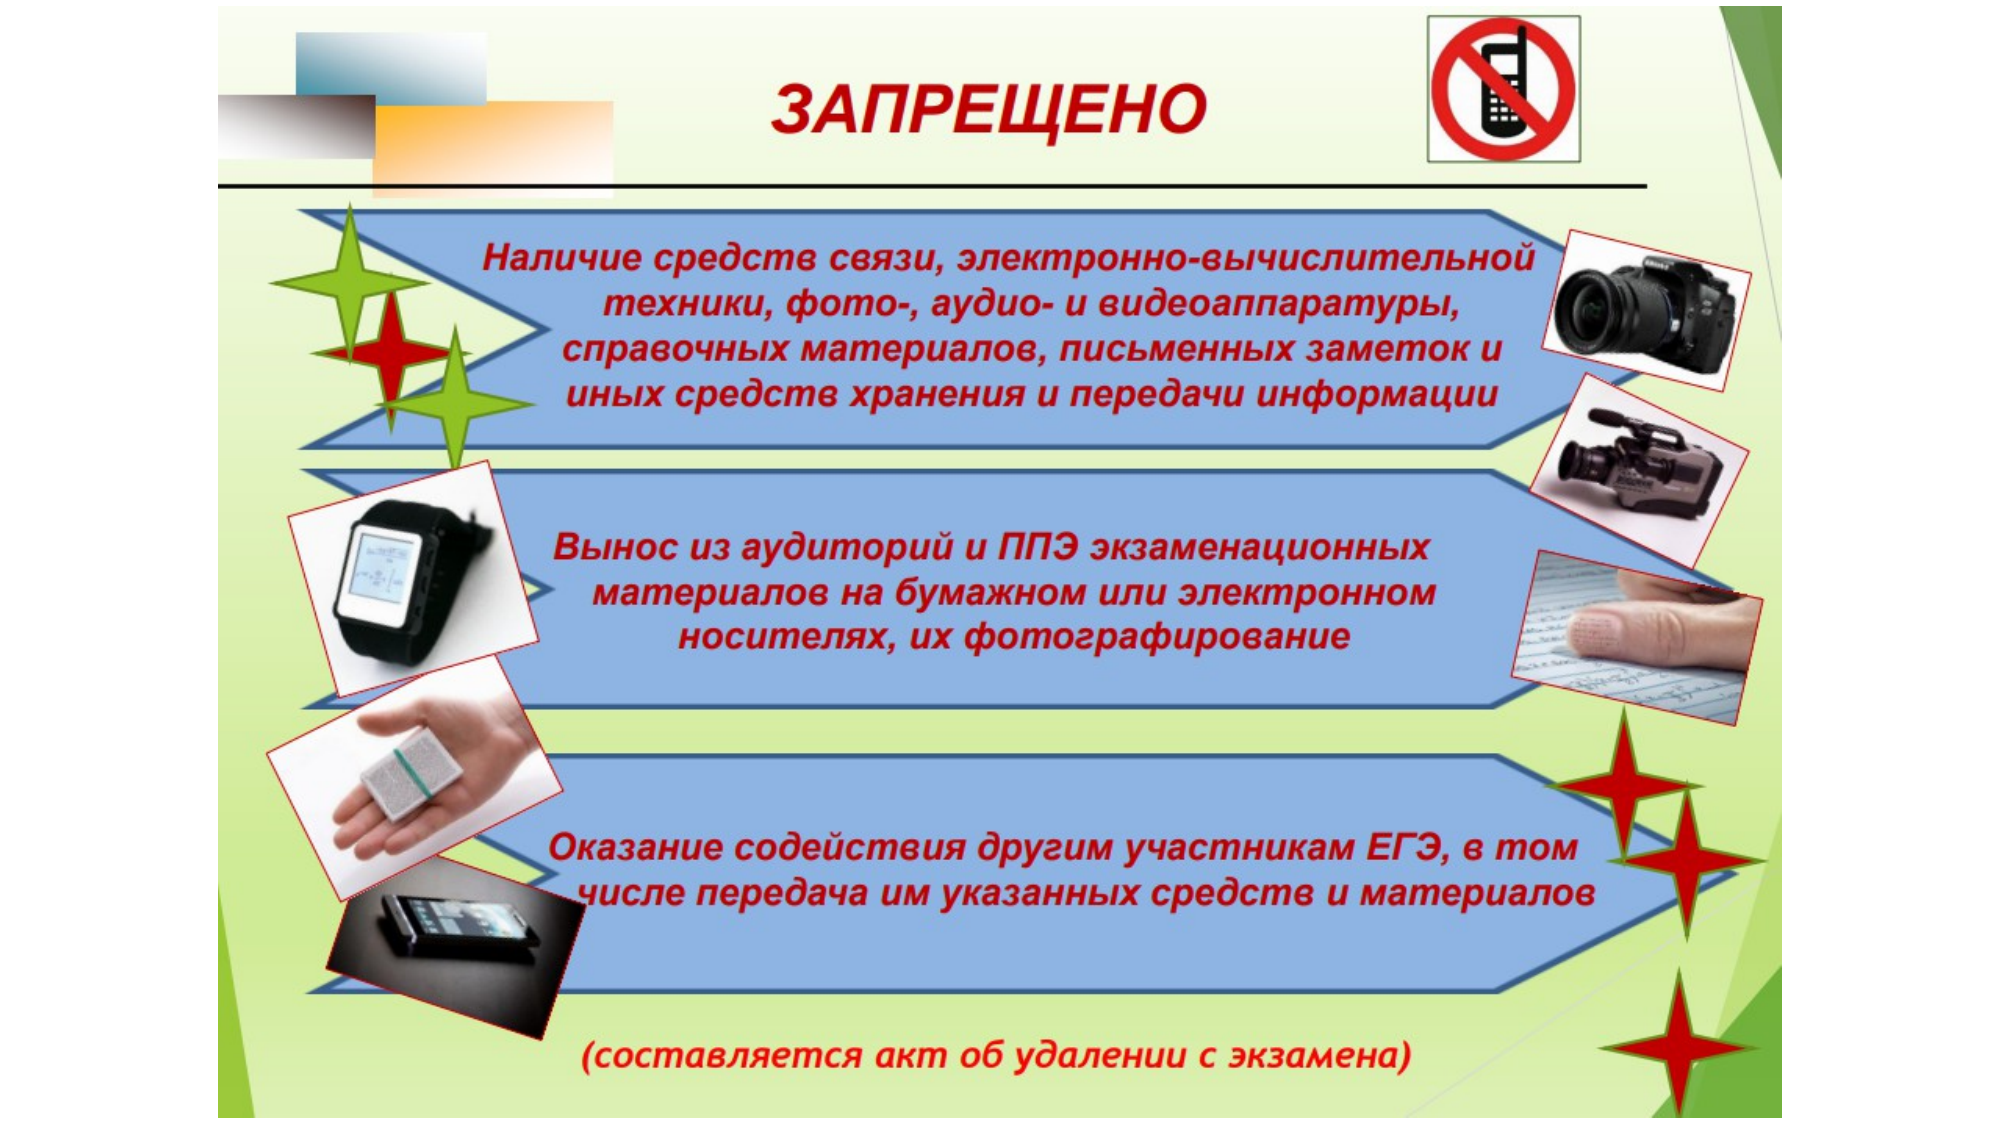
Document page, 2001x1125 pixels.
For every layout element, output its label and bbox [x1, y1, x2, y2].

picture [218, 6, 1782, 1119]
